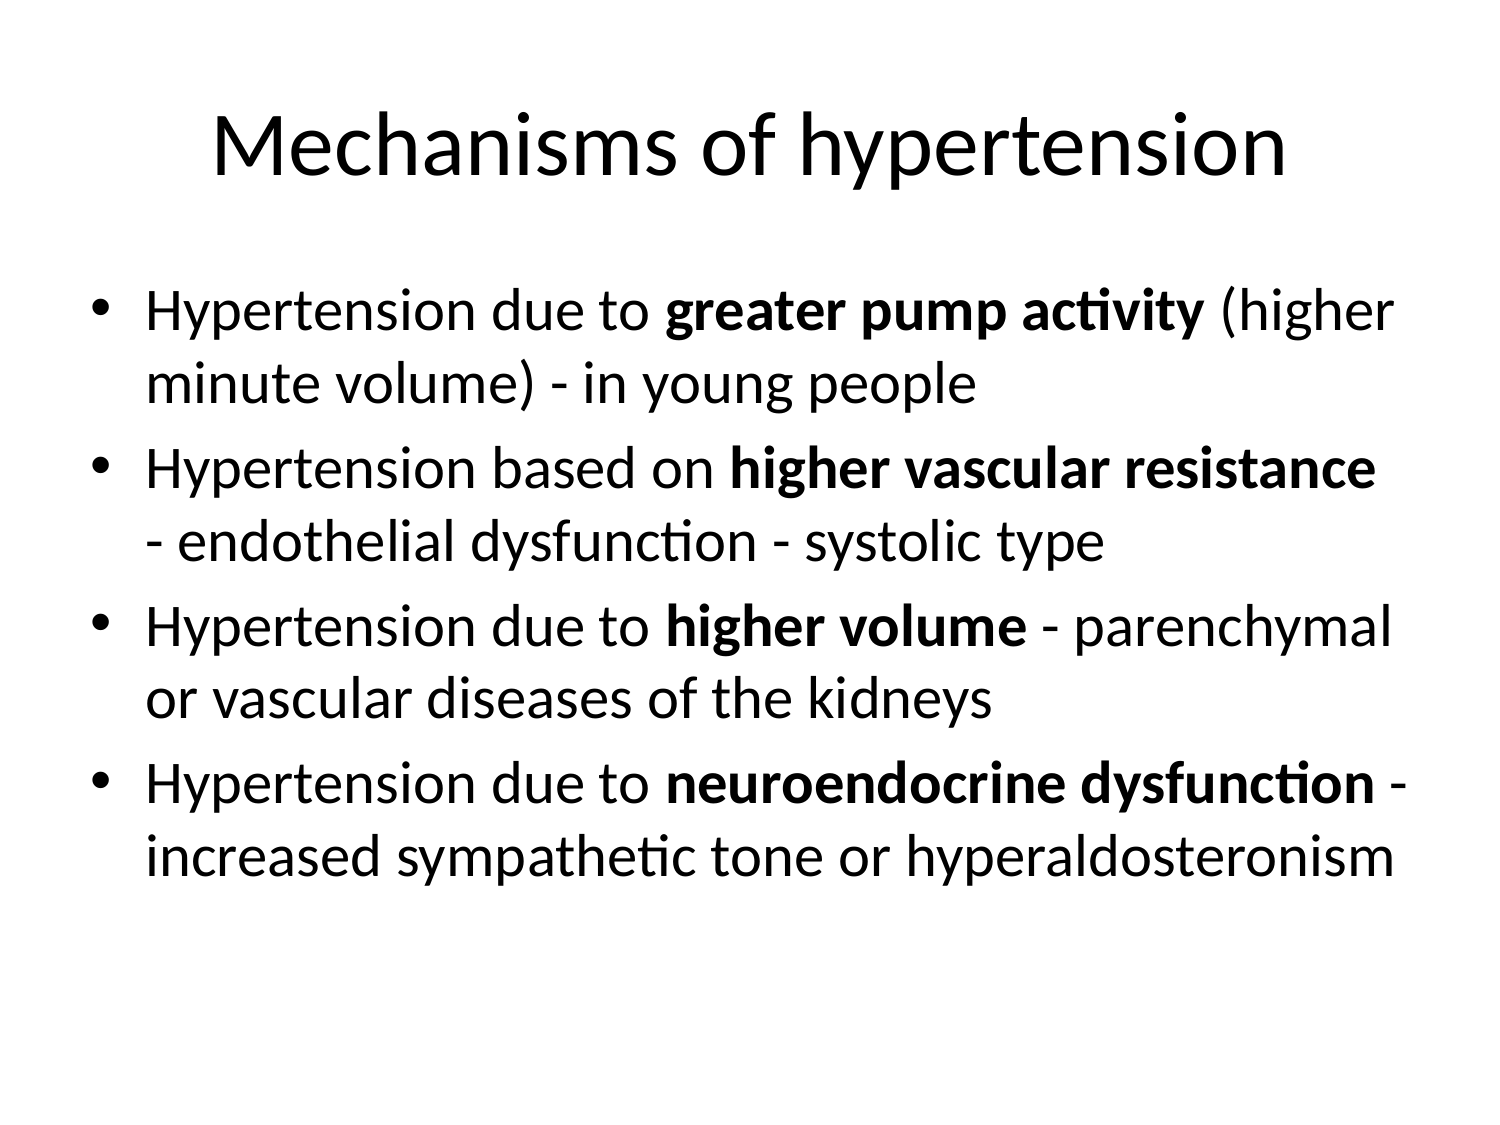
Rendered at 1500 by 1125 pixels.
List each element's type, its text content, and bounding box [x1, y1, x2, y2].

title Mechanisms of hypertension [75, 45, 1425, 233]
list Hypertension due to greater pump activity (higher minute volume) - in young people Hypertension based on higher vascular resistance - endothelial dysfunction - systolic type Hypertension due to higher volume - parenchymal or vascular diseases of the kidneys Hypertension due to neuroendocrine dysfunction - increased sympathetic tone or hyperaldosteronism [75, 262, 1425, 1005]
